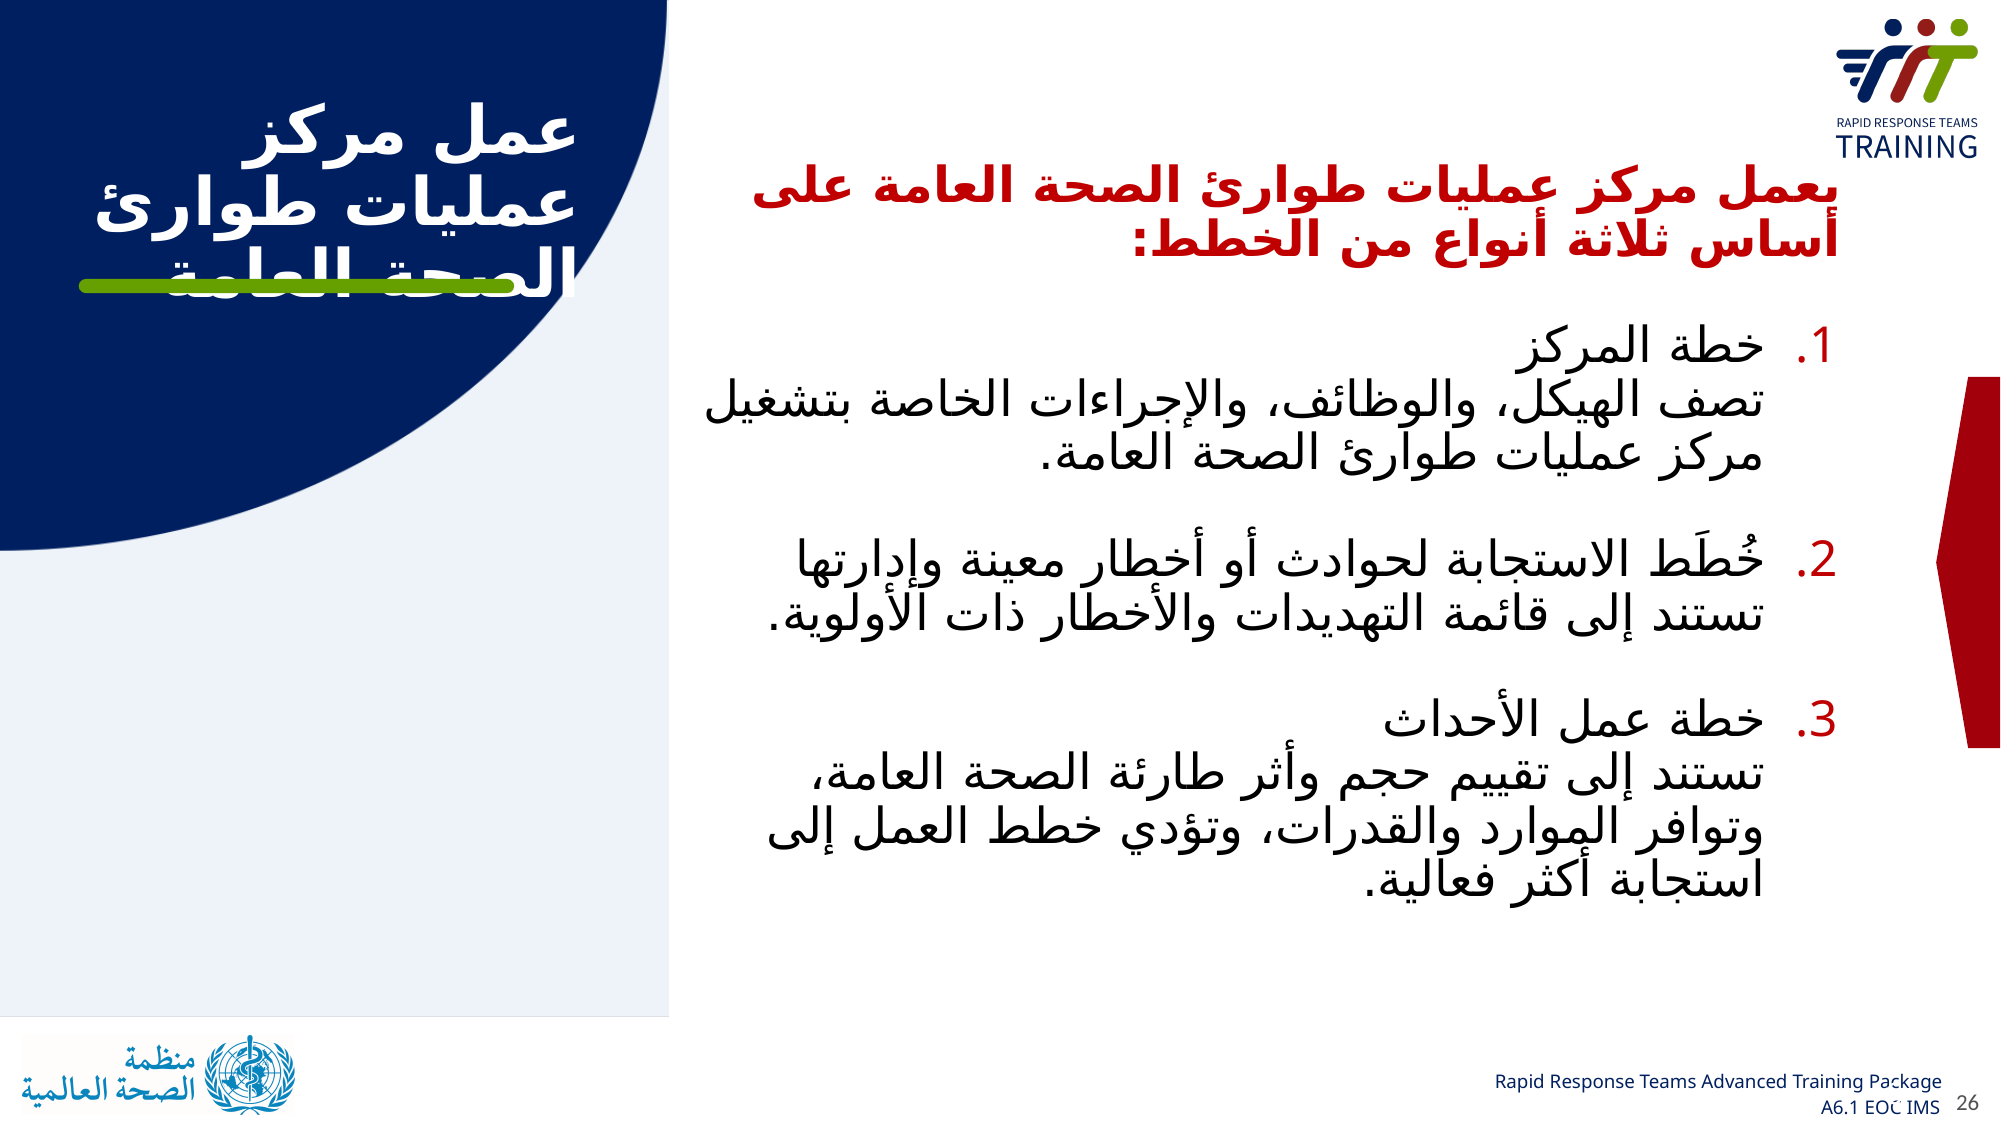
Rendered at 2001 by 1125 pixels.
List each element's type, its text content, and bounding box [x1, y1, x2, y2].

text_box [78, 278, 515, 294]
picture [0, 0, 669, 1018]
slide_number 26 [1882, 1037, 1930, 1092]
list يعمل مركز عمليات طوارئ الصحة العامة على أساس ثلاثة أنواع من الخطط: خطة المركز تصف الهيكل، والوظائف، والإجراءات الخاصة بتشغيل مركز عمليات طوارئ الصحة العامة. خُطَط الاستجابة لحوادث أو أخطار معينة وإدارتها تستند إلى قائمة التهديدات والأخطار ذات الأولوية. خطة عمل الأحداث تستند إلى تقييم حجم وأثر طارئة الصحة العامة، وتوافر الموارد والقدرات، وتؤدي خطط العمل إلى استجابة أكثر فعالية. [674, 152, 1849, 1064]
title عمل مركز عمليات طوارئ الصحة العامة [52, 44, 589, 363]
picture [22, 1035, 295, 1115]
picture [1835, 19, 1978, 167]
picture [252, 1050, 258, 1059]
